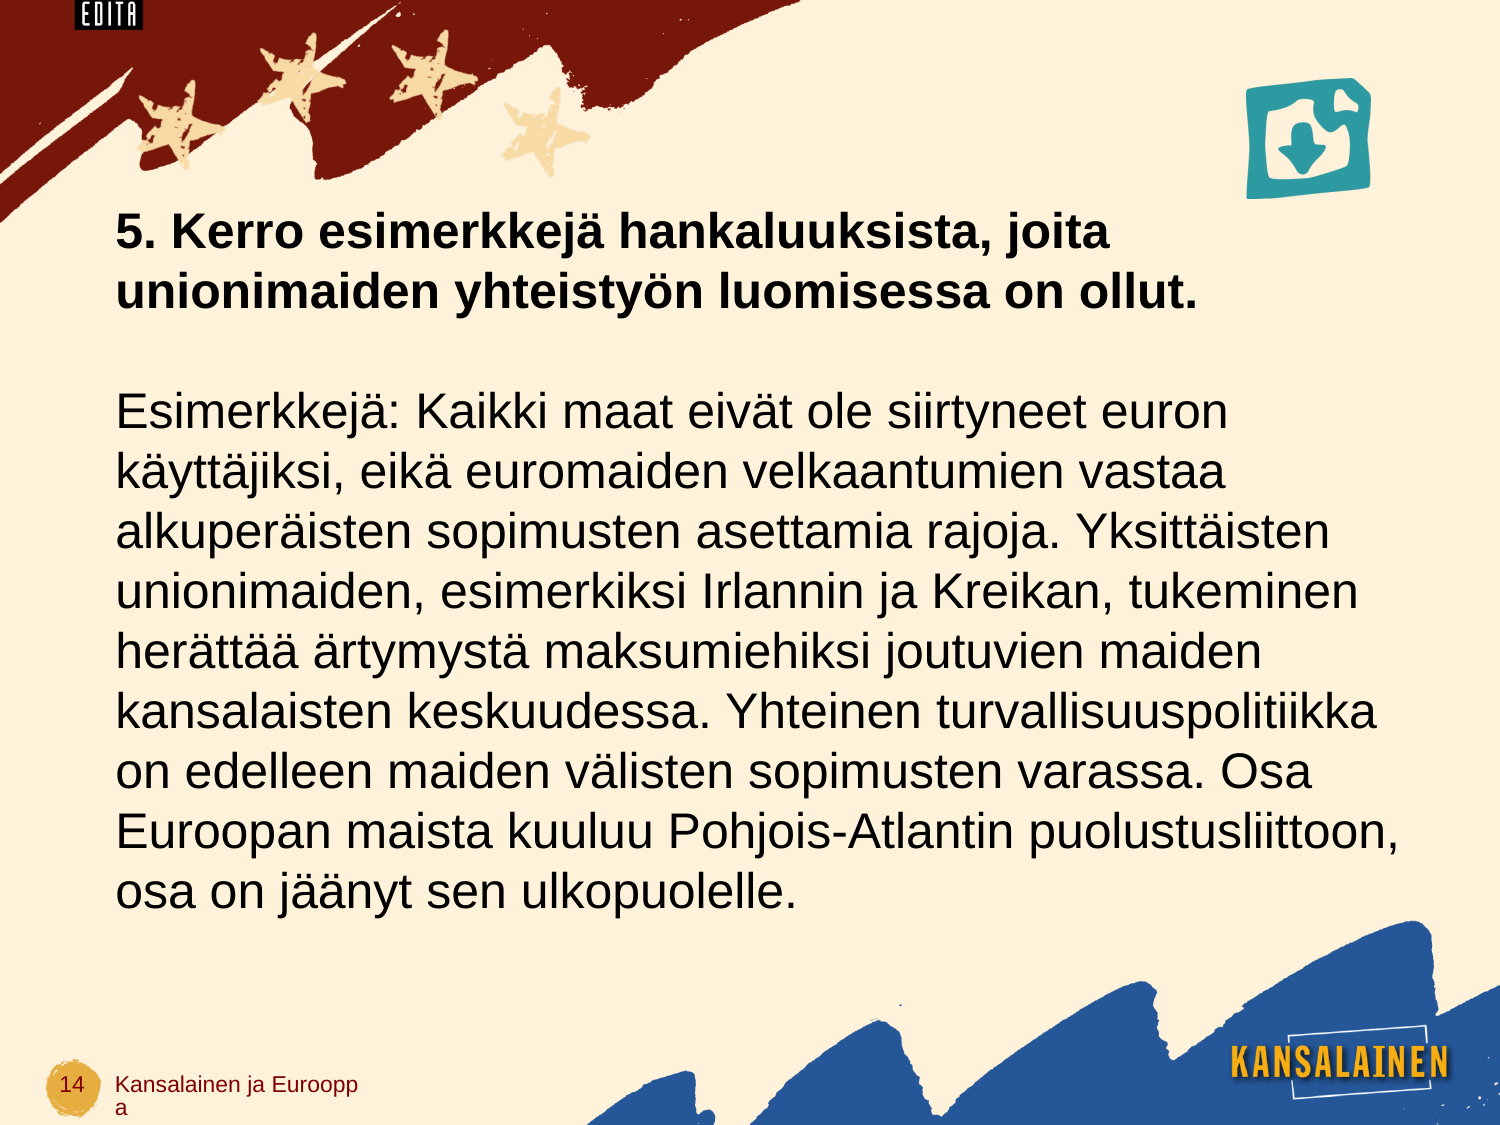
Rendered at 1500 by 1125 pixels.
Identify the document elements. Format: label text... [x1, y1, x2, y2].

footer Kansalainen ja Eurooppa [99, 1062, 376, 1125]
slide_number 14 [37, 1062, 99, 1125]
picture [0, 0, 1500, 1125]
text_box 5. Kerro esimerkkejä hankaluuksista, joita unionimaiden yhteistyön luomisessa on ollut. Esimerkkejä: Kaikki maat eivät ole siirtyneet euron käyttäjiksi, eikä euromaiden velkaantumien vastaa alkuperäisten sopimusten asettamia rajoja. Yksittäisten unionimaiden, esimerkiksi Irlannin ja Kreikan, tukeminen herättää ärtymystä maksumiehiksi joutuvien maiden kansalaisten keskuudessa. Yhteinen turvallisuuspolitiikka on edelleen maiden välisten sopimusten varassa. Osa Euroopan maista kuuluu Pohjois-Atlantin puolustusliittoon, osa on jäänyt sen ulkopuolelle. [100, 190, 1436, 926]
